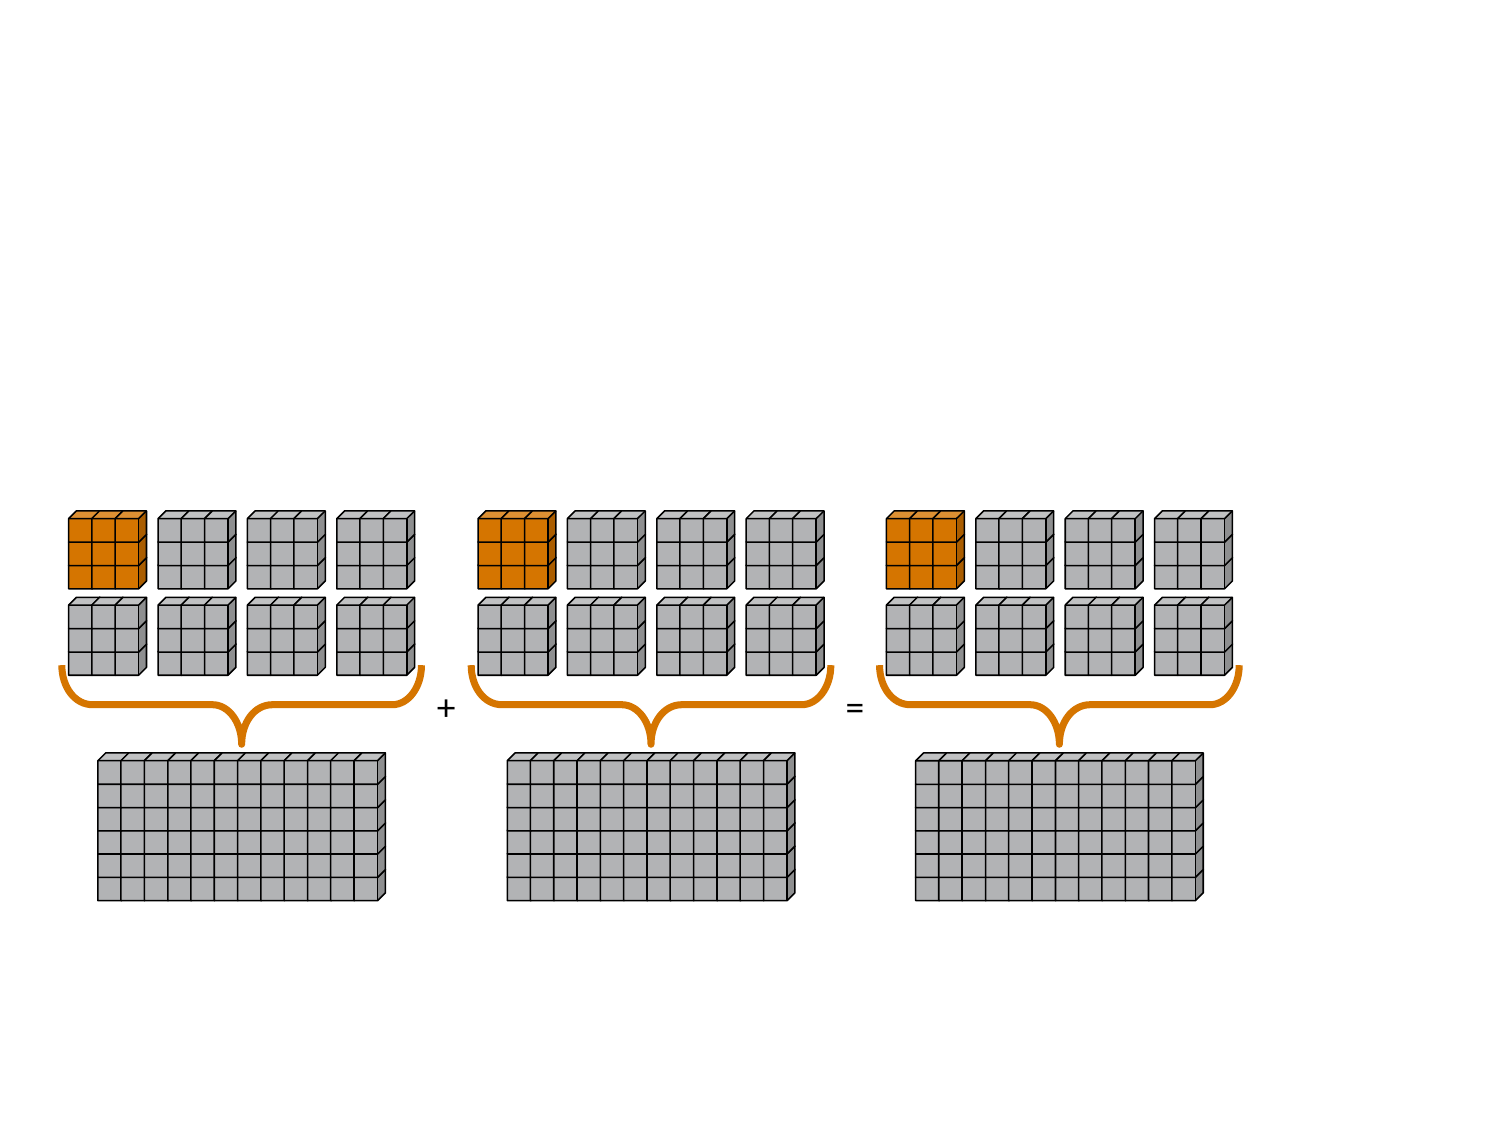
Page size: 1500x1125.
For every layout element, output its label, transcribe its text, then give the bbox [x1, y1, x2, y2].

text_box + [427, 675, 465, 736]
text_box = [837, 675, 874, 736]
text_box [879, 510, 1240, 901]
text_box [61, 510, 422, 901]
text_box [470, 510, 832, 901]
